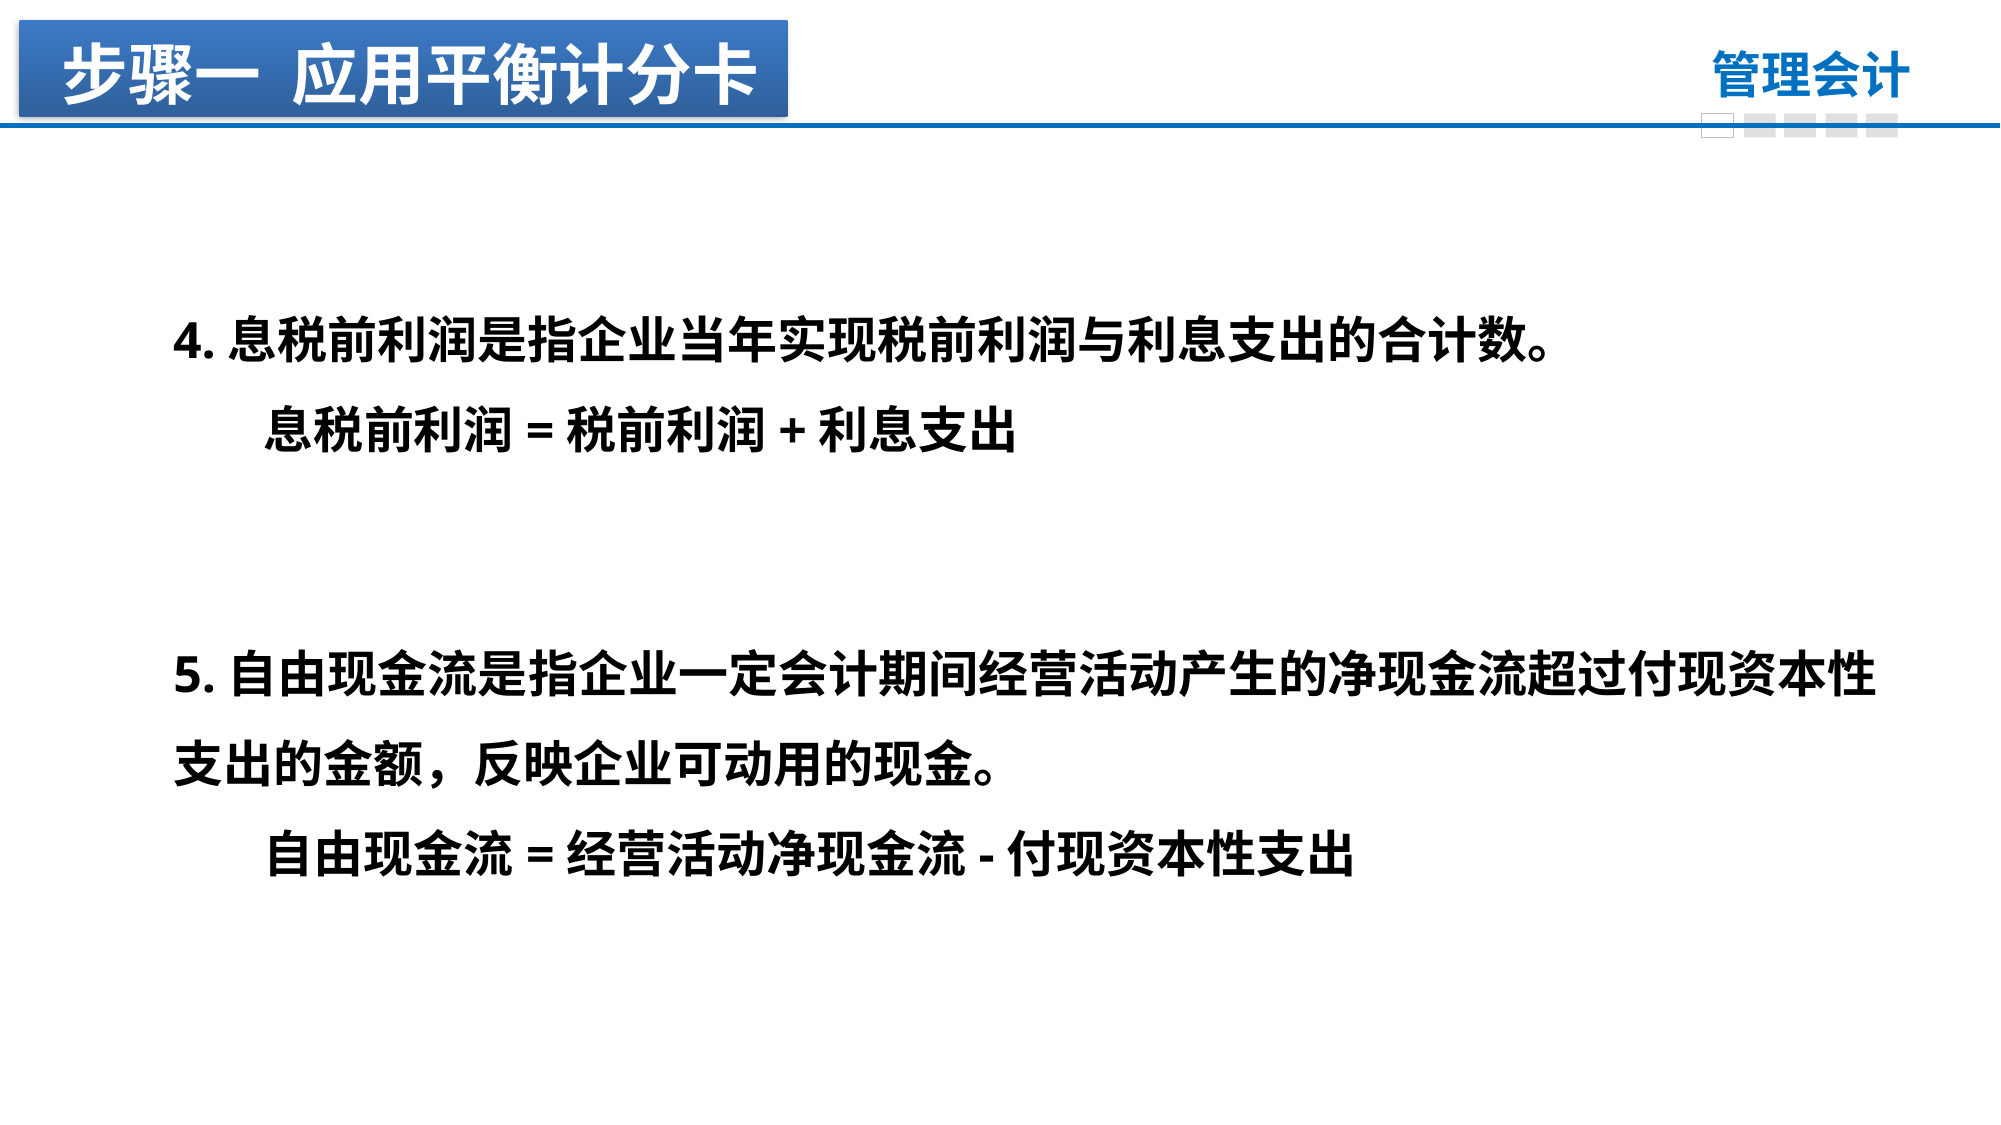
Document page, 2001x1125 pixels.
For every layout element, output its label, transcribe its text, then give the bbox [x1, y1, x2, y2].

text_box 5.自由现金流是指企业一定会计期间经营活动产生的净现金流超过付现资本性支出的金额，反映企业可动用的现金。 自由现金流=经营活动净现金流-付现资本性支出 [171, 610, 1885, 884]
text_box 4.息税前利润是指企业当年实现税前利润与利息支出的合计数。 息税前利润=税前利润+利息支出 [171, 277, 1885, 461]
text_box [19, 20, 788, 122]
